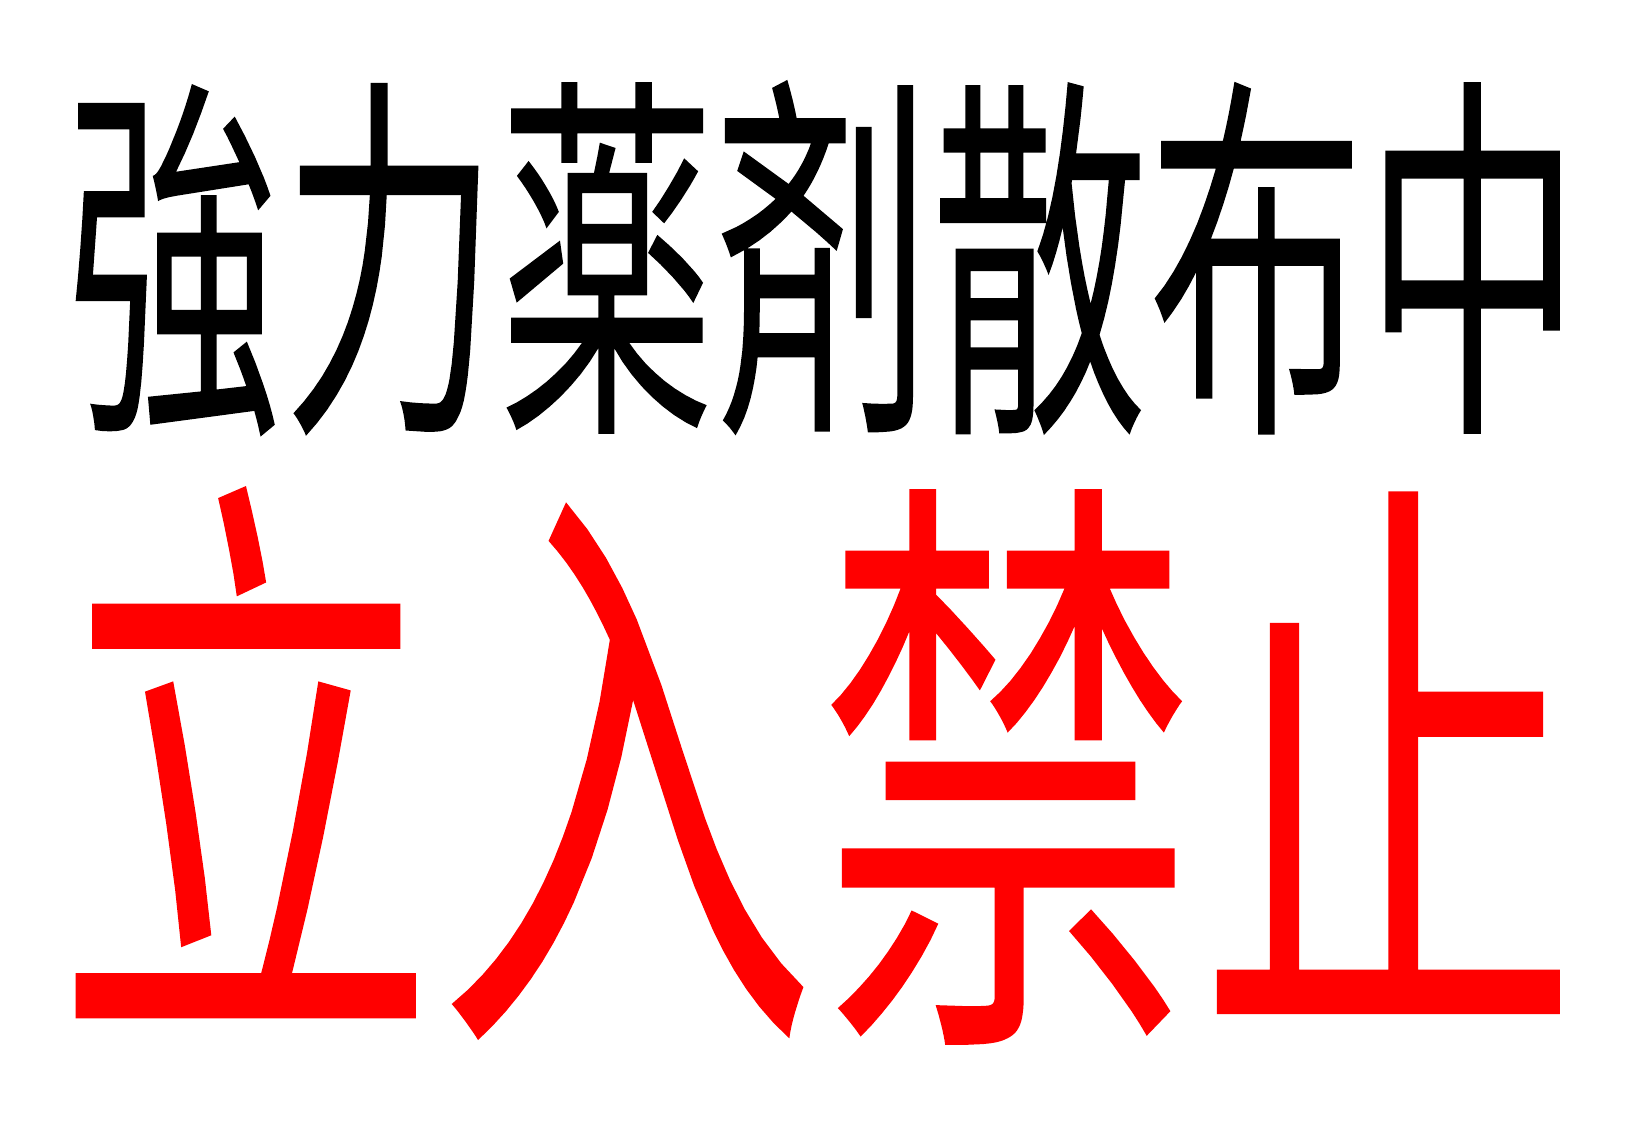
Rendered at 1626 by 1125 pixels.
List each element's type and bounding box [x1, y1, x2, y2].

text_box [75, 79, 1561, 1046]
